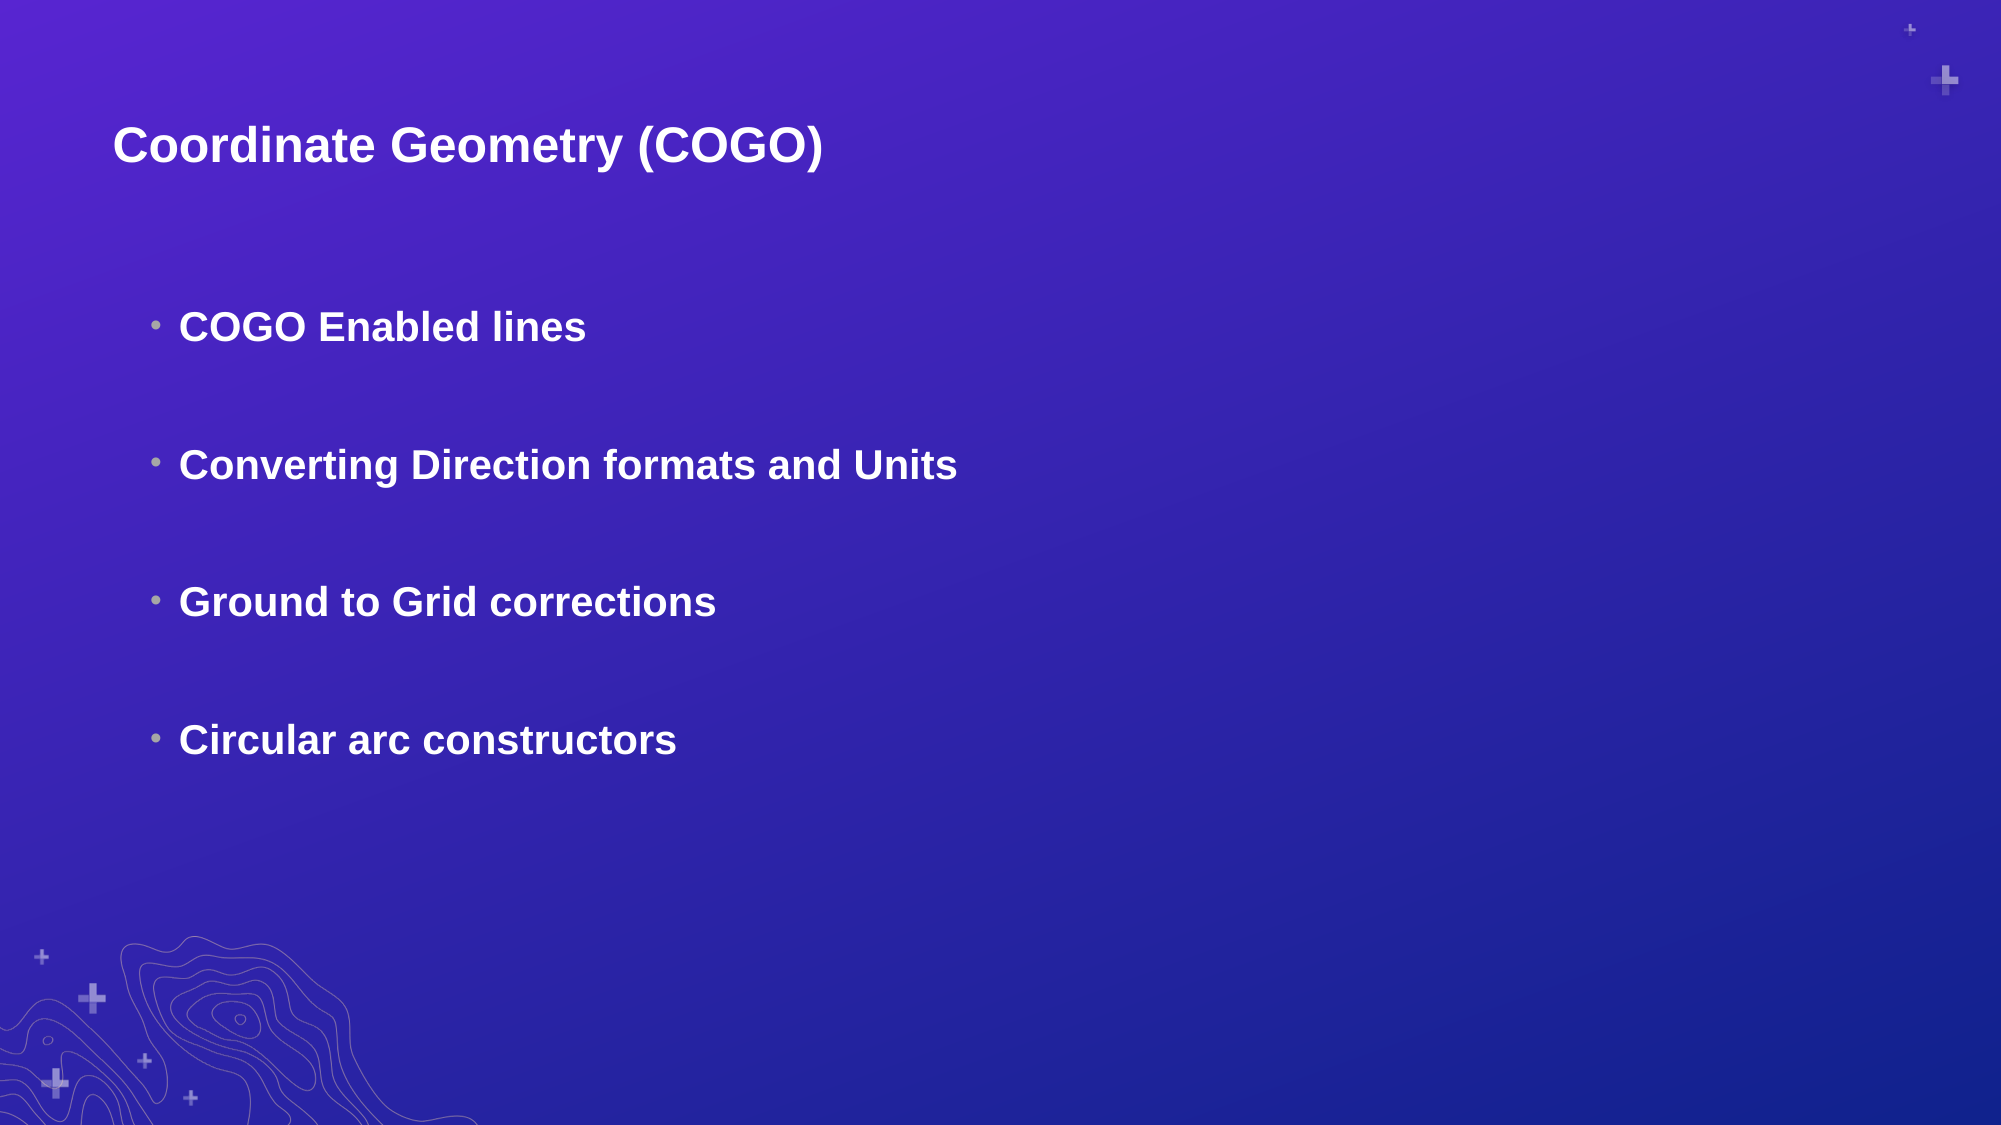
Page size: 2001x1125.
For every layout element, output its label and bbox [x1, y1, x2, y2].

text_box [0, 0, 2000, 1125]
